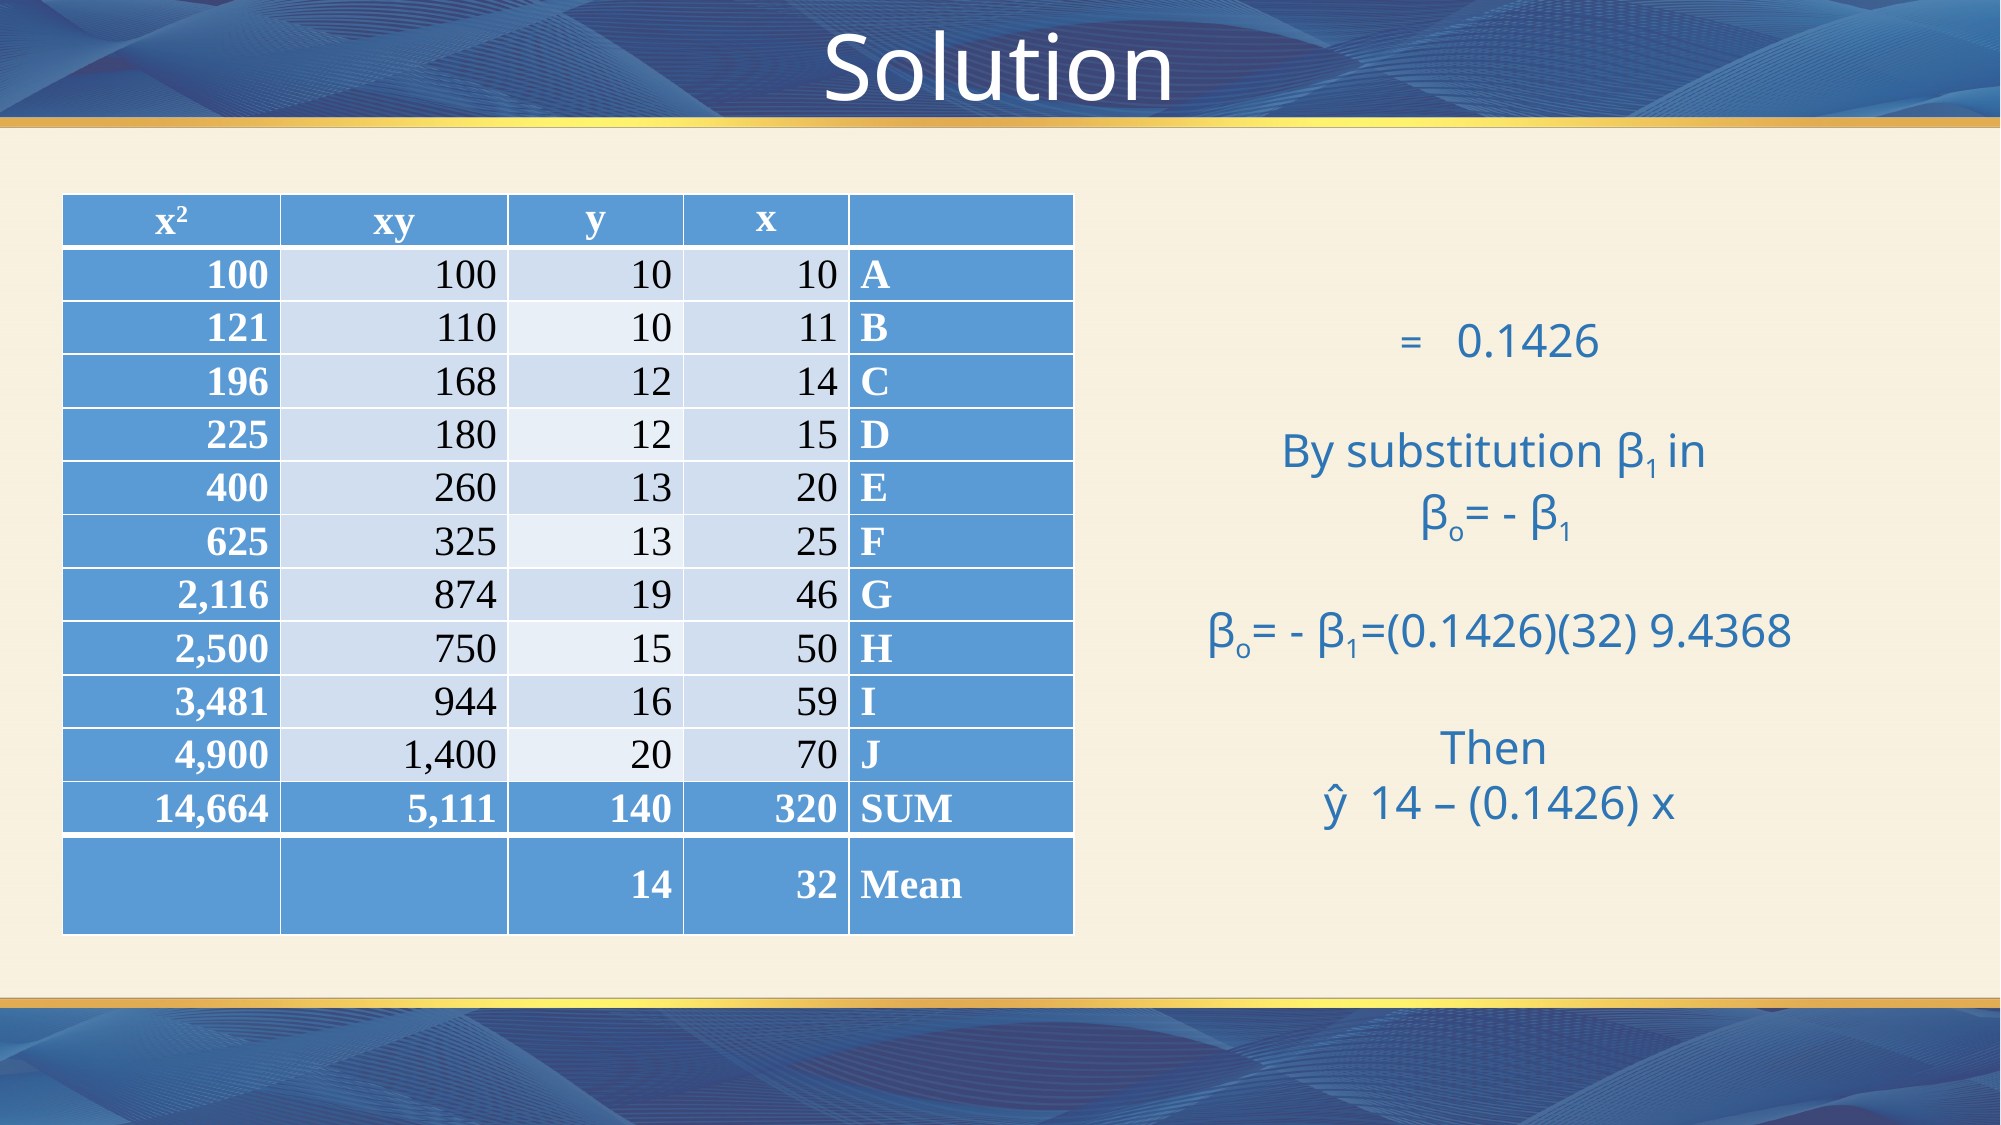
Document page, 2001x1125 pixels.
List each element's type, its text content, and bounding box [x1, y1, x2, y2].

table_cell [281, 838, 507, 934]
table_cell I [850, 676, 1073, 727]
table_cell 5,111 [281, 782, 507, 832]
table_header x [684, 195, 848, 245]
table_cell 400 [63, 462, 280, 514]
table_cell 19 [509, 569, 683, 620]
table_cell 1,400 [281, 729, 507, 781]
table_cell 13 [509, 515, 683, 567]
table_cell F [850, 515, 1073, 567]
table_cell C [850, 355, 1073, 407]
table_cell 180 [281, 409, 507, 460]
table_cell 10 [509, 250, 683, 300]
table_cell 15 [509, 622, 683, 674]
table_cell 10 [509, 302, 683, 353]
table_cell 11 [684, 302, 848, 353]
table_cell 121 [63, 302, 280, 353]
table_cell 12 [509, 355, 683, 407]
table_cell 20 [509, 729, 683, 781]
table_cell [63, 838, 280, 934]
table_cell Mean [850, 838, 1073, 934]
table_cell E [850, 462, 1073, 514]
table_cell 325 [281, 515, 507, 567]
table_cell 59 [684, 676, 848, 727]
table_cell SUM [850, 782, 1073, 832]
table_cell 100 [281, 250, 507, 300]
table_cell 625 [63, 515, 280, 567]
table_cell 168 [281, 355, 507, 407]
title Solution [137, 7, 1863, 136]
table_cell 874 [281, 569, 507, 620]
table_cell B [850, 302, 1073, 353]
table_header [850, 195, 1073, 245]
table_cell 10 [684, 250, 848, 300]
table_cell 2,116 [63, 569, 280, 620]
table_cell 100 [63, 250, 280, 300]
table_cell 225 [63, 409, 280, 460]
table_header x2 [63, 195, 280, 245]
table_cell 12 [509, 409, 683, 460]
table_cell H [850, 622, 1073, 674]
table_cell 50 [684, 622, 848, 674]
table_cell 750 [281, 622, 507, 674]
table_cell 46 [684, 569, 848, 620]
table_cell 944 [281, 676, 507, 727]
picture [0, 0, 2001, 1125]
table_cell 110 [281, 302, 507, 353]
table_cell 3,481 [63, 676, 280, 727]
table_cell 14 [684, 355, 848, 407]
table_cell 32 [684, 838, 848, 934]
table_cell 320 [684, 782, 848, 832]
table_cell G [850, 569, 1073, 620]
table_cell 16 [509, 676, 683, 727]
table_cell J [850, 729, 1073, 781]
table_header y [509, 195, 683, 245]
table_header xy [281, 195, 507, 245]
table_cell 2,500 [63, 622, 280, 674]
table_cell D [850, 409, 1073, 460]
table_cell 13 [509, 462, 683, 514]
table_cell 196 [63, 355, 280, 407]
table_cell 140 [509, 782, 683, 832]
table_cell 260 [281, 462, 507, 514]
table_cell 4,900 [63, 729, 280, 781]
table_cell 15 [684, 409, 848, 460]
table_cell A [850, 250, 1073, 300]
table_cell 20 [684, 462, 848, 514]
table_cell 25 [684, 515, 848, 567]
table_cell 14 [509, 838, 683, 934]
table_cell 14,664 [63, 782, 280, 832]
table_cell 70 [684, 729, 848, 781]
